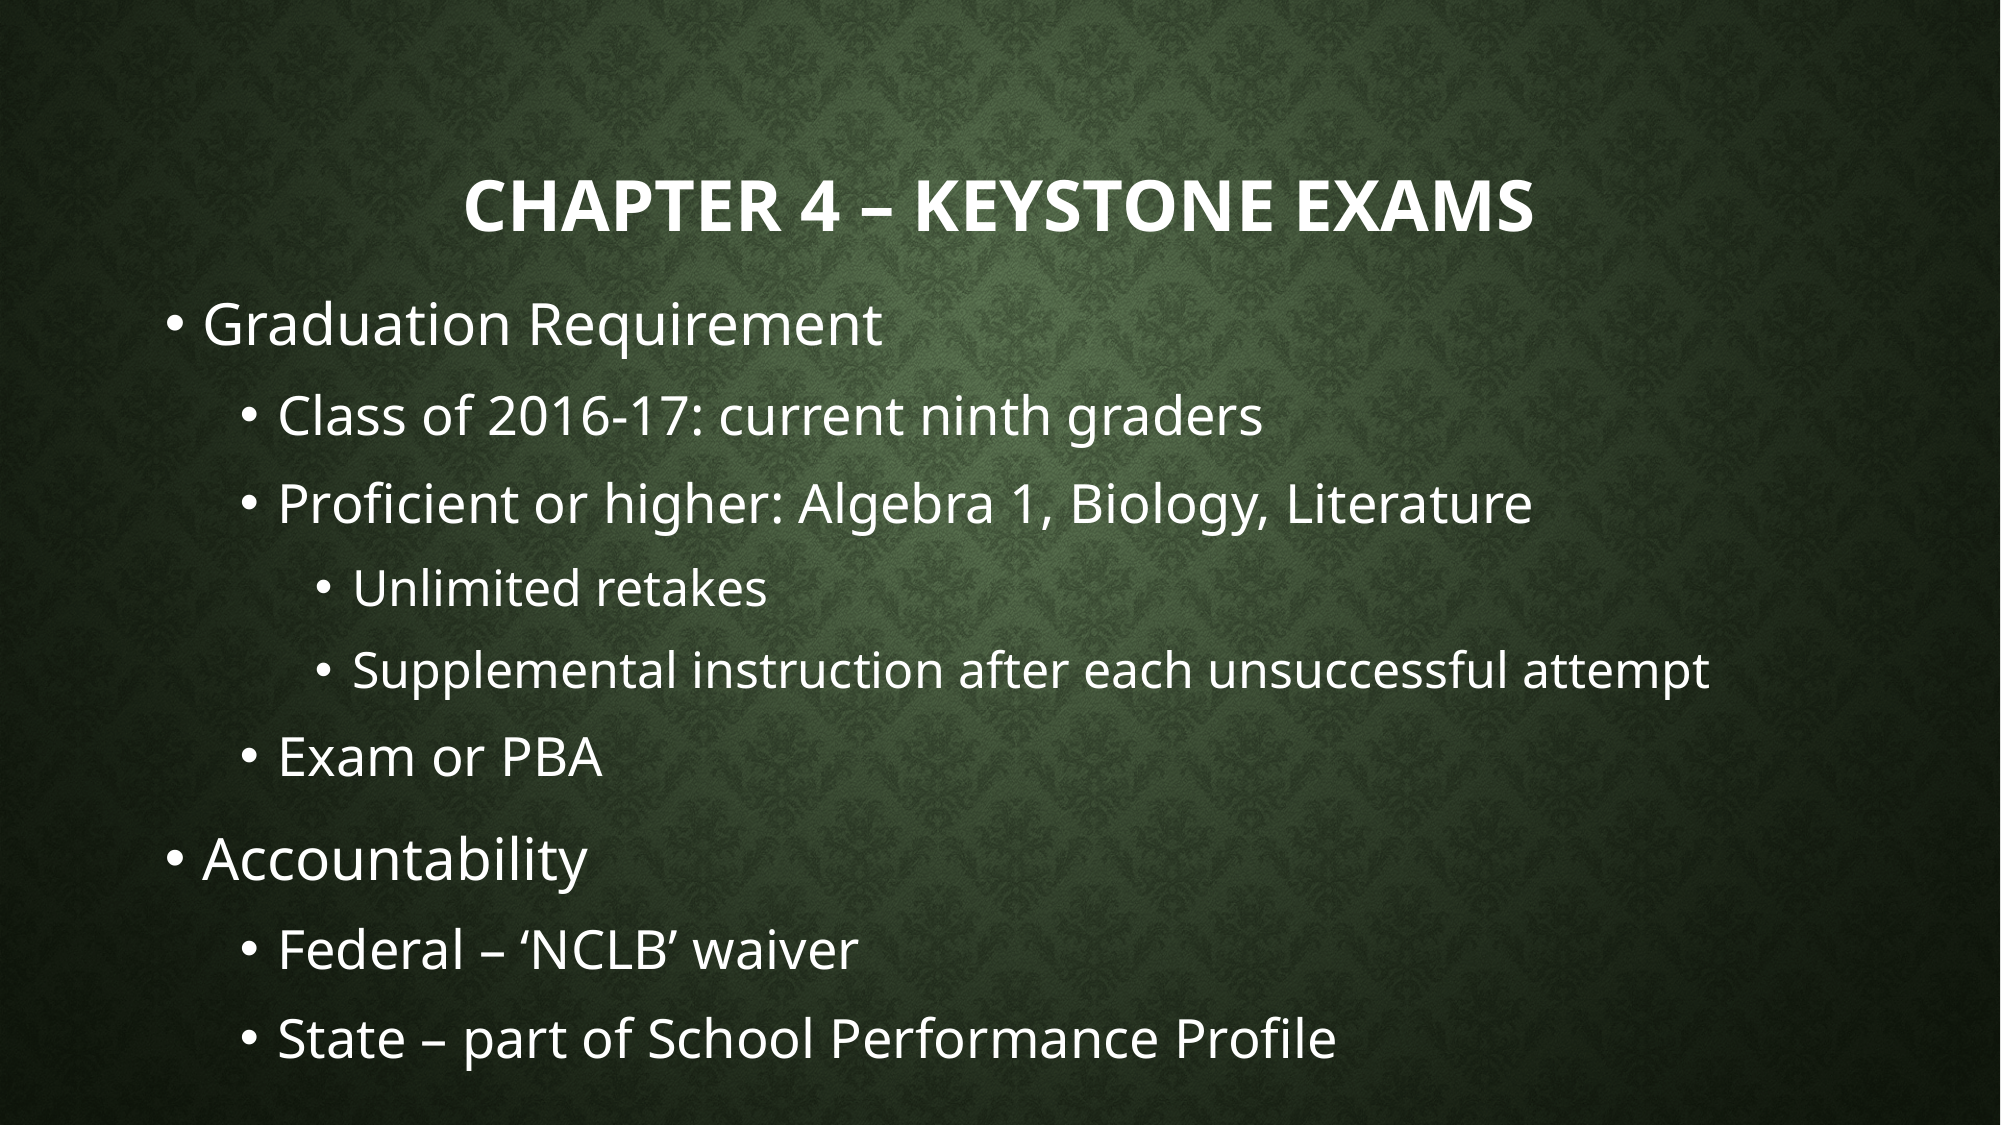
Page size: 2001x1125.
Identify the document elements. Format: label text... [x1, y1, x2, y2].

list Graduation Requirement Class of 2016-17: current ninth graders Proficient or higher: Algebra 1, Biology, Literature Unlimited retakes Supplemental instruction after each unsuccessful attempt Exam or PBA Accountability Federal – ‘NCLB’ waiver State – part of School Performance Profile [149, 266, 1849, 1100]
title Chapter 4 – Keystone Exams [149, 99, 1849, 266]
